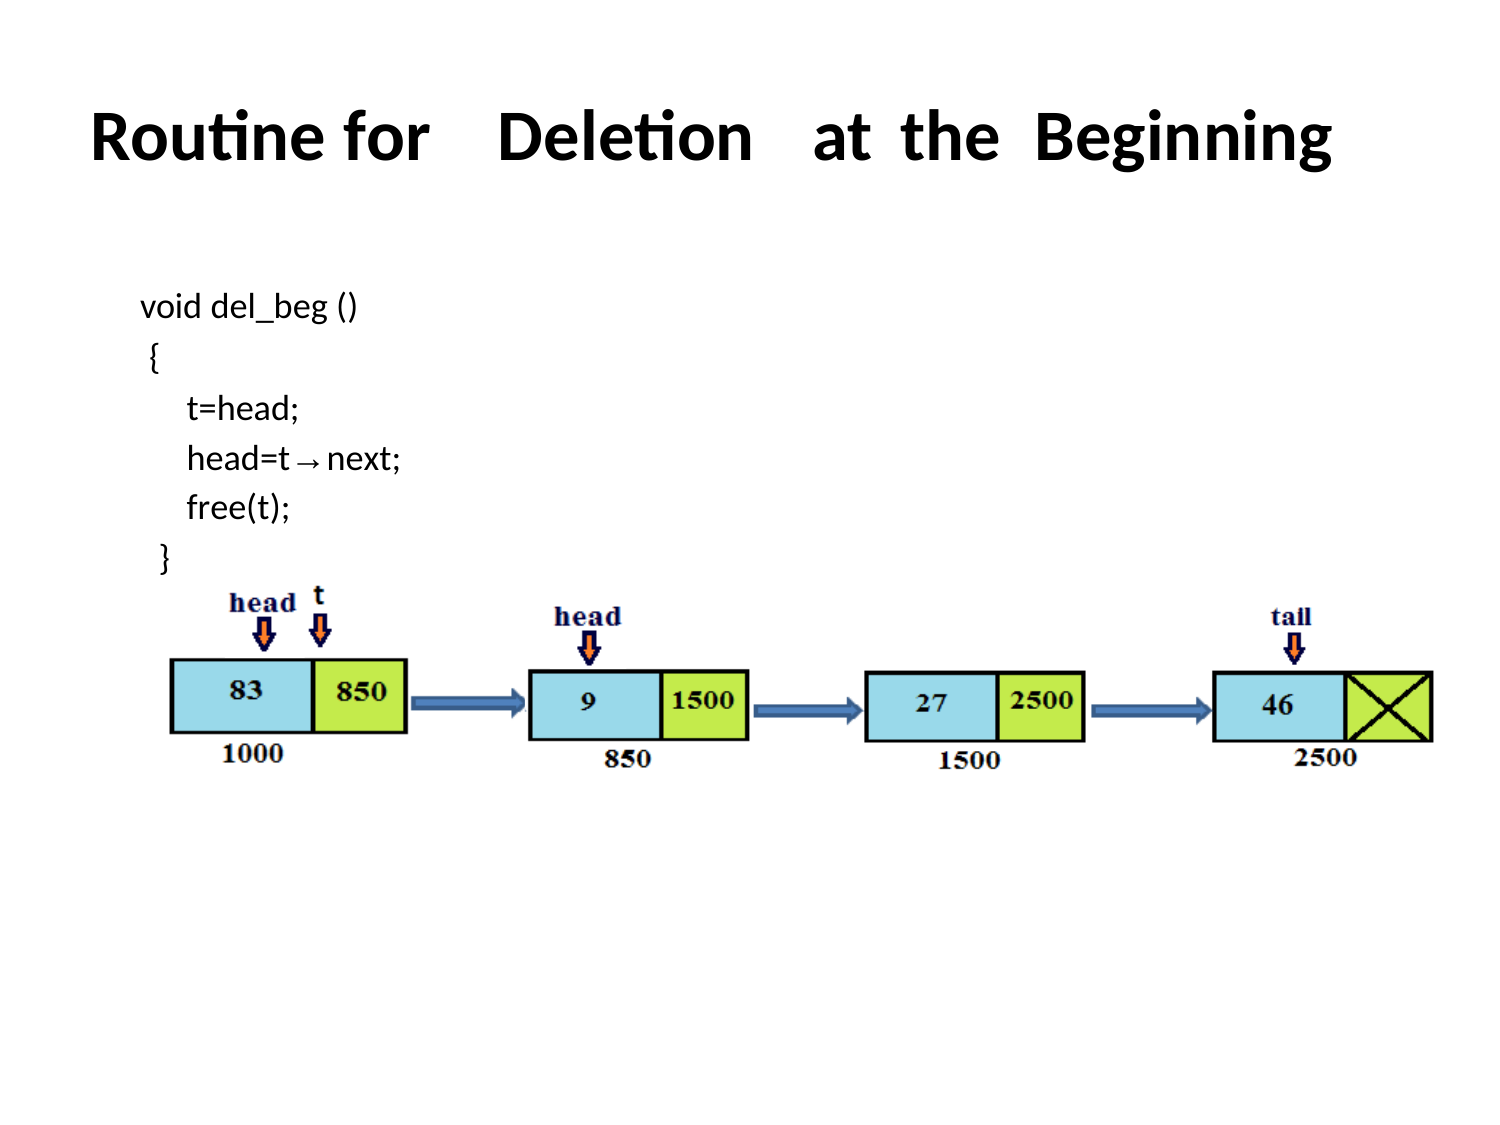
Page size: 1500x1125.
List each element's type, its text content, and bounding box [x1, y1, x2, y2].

text_box [300, 584, 338, 652]
text_box [524, 600, 1438, 775]
text_box [162, 649, 524, 766]
text_box Deletion [495, 102, 808, 190]
text_box Routine for [87, 102, 494, 190]
text_box [549, 599, 627, 669]
text_box the [898, 102, 1031, 190]
text_box [224, 587, 305, 658]
text_box at [810, 102, 896, 190]
text_box Beginning [1032, 102, 1392, 190]
text_box void del_beg () { t=head; head=t→next; free(t); } [137, 288, 443, 584]
